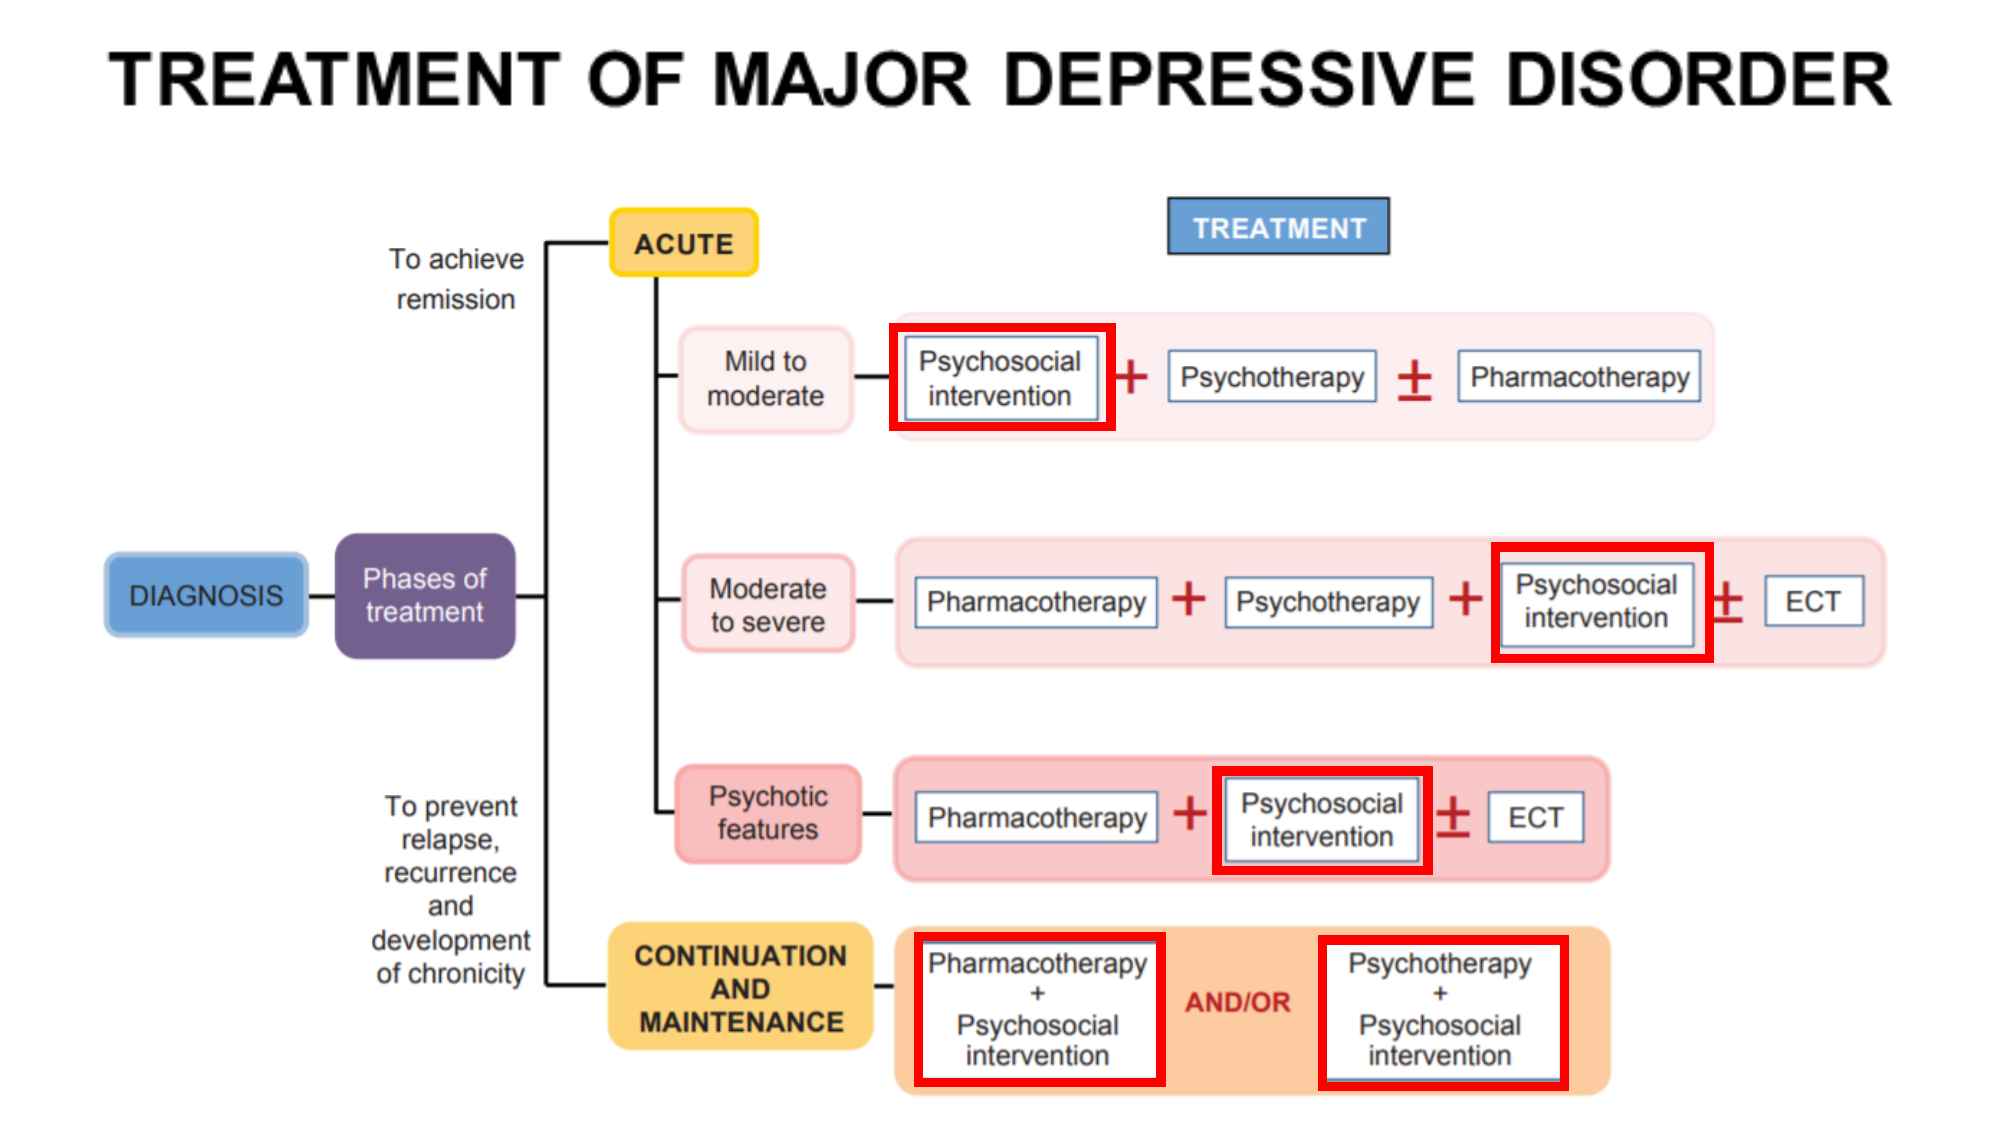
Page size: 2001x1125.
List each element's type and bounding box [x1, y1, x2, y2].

picture [62, 9, 1938, 116]
text_box [0, 116, 2000, 1125]
